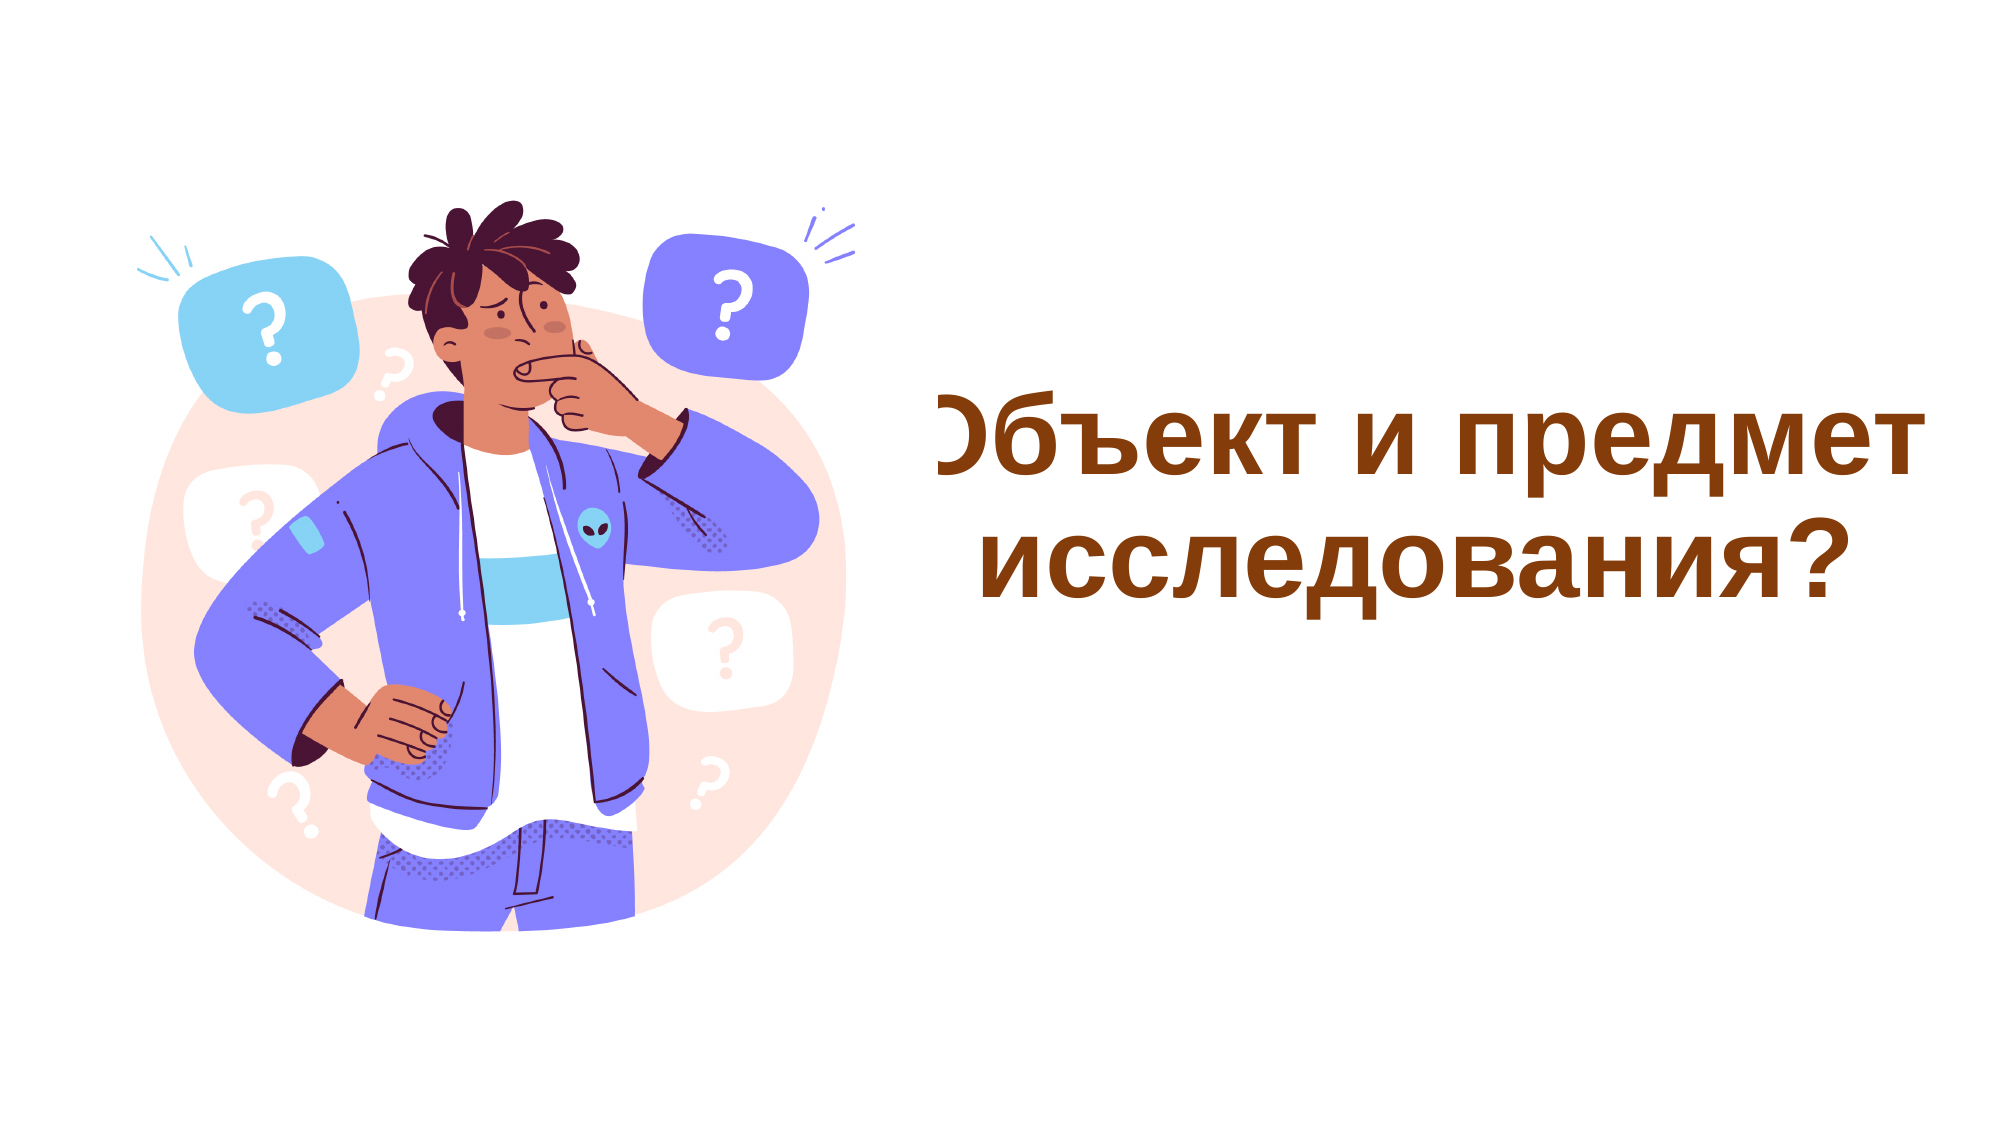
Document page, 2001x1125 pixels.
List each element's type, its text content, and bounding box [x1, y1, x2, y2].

picture [65, 126, 938, 999]
text_box Объект и предмет исследования? [938, 302, 1957, 695]
